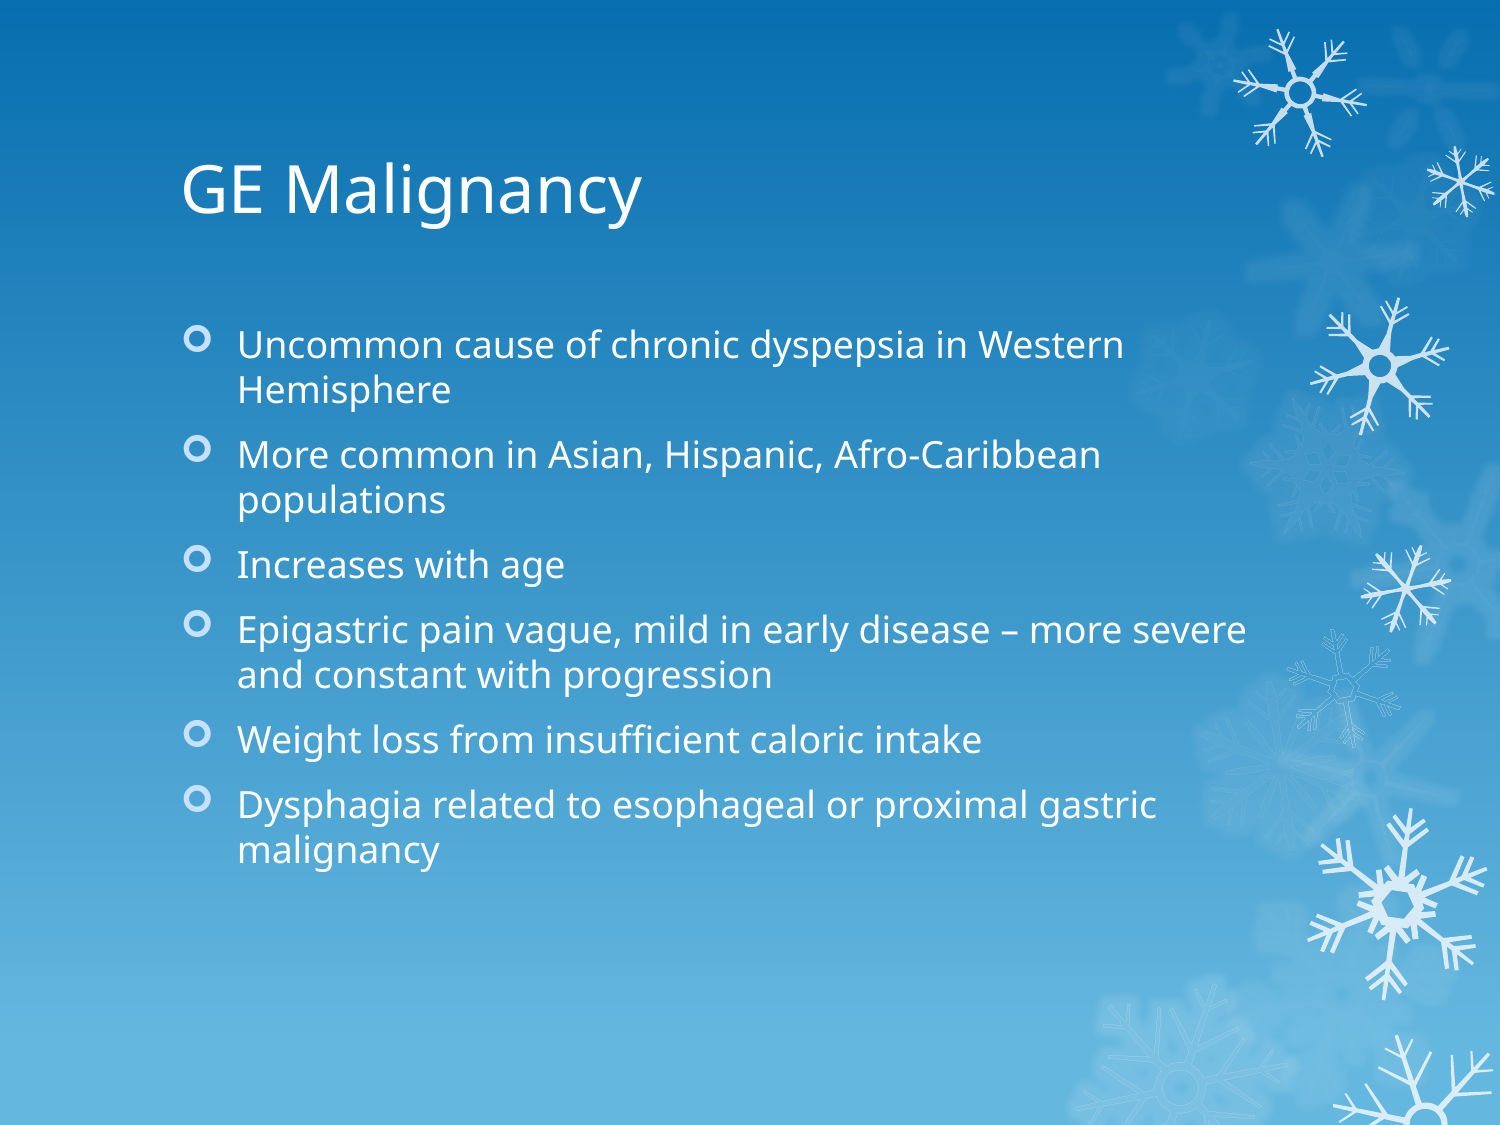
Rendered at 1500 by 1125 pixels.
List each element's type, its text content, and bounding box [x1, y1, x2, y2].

list Uncommon cause of chronic dyspepsia in Western Hemisphere More common in Asian, Hispanic, Afro-Caribbean populations Increases with age Epigastric pain vague, mild in early disease – more severe and constant with progression Weight loss from insufficient caloric intake Dysphagia related to esophageal or proximal gastric malignancy [165, 296, 1335, 962]
title GE Malignancy [165, 110, 1335, 263]
